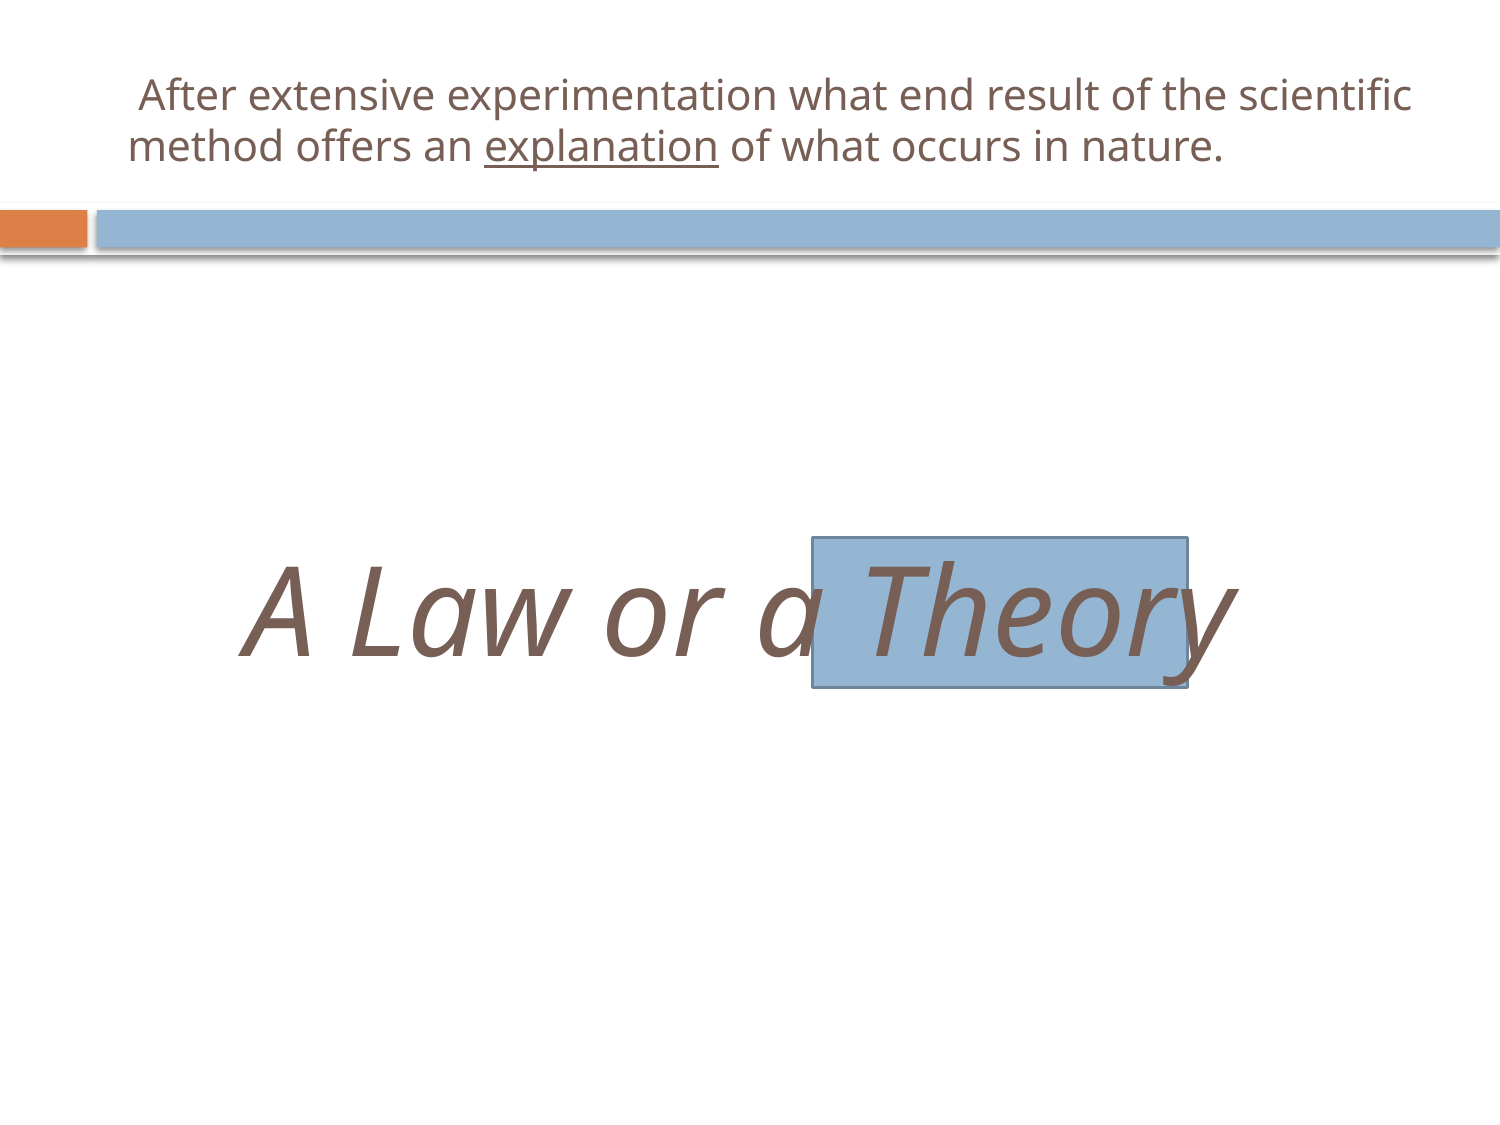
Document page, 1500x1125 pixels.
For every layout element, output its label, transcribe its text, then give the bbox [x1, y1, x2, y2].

title After extensive experimentation what end result of the scientific method offers an explanation of what occurs in nature. [112, 37, 1450, 200]
list A Law or a Theory [100, 262, 1438, 1000]
